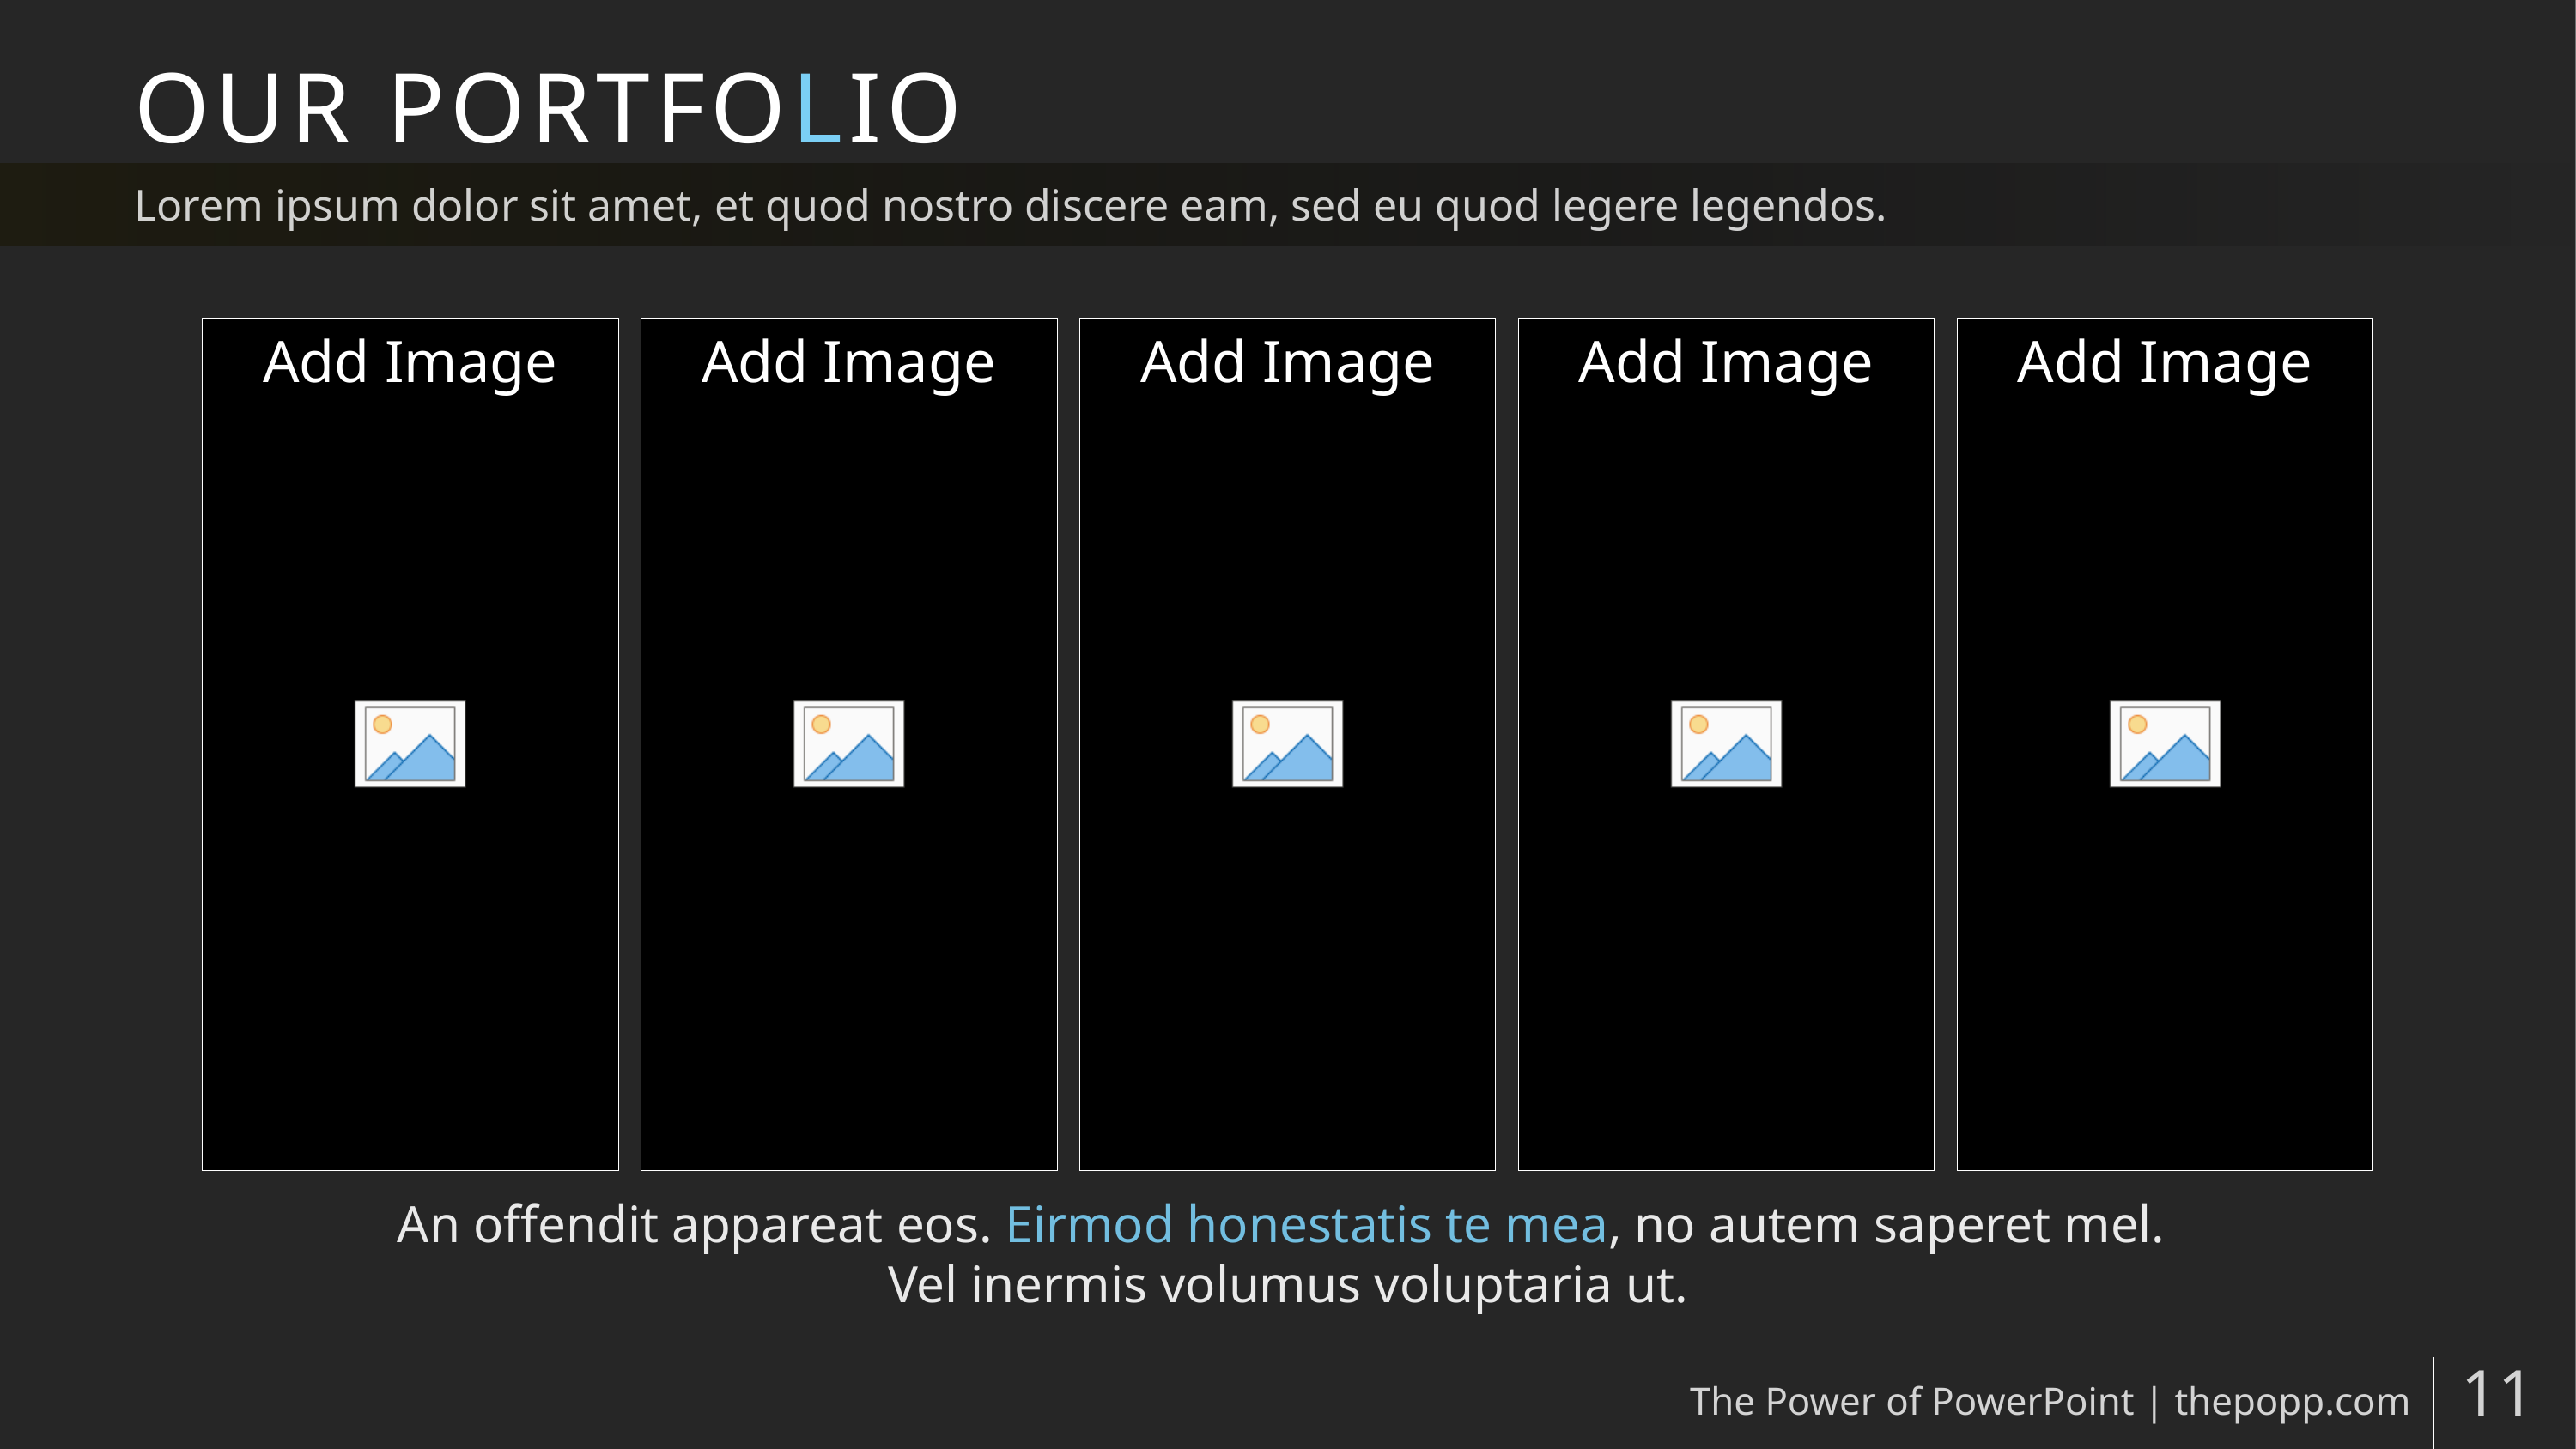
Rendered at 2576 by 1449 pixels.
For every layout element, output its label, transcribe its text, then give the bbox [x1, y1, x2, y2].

title OUR PORTFOLIO [111, 0, 2430, 174]
picture [641, 318, 1058, 1171]
list Lorem ipsum dolor sit amet, et quod nostro discere eam, sed eu quod legere legendos. [111, 167, 2404, 248]
list An offendit appareat eos. Eirmod honestatis te mea, no autem saperet mel. Vel inermis volumus voluptaria ut. [167, 1180, 2409, 1363]
picture [202, 318, 619, 1171]
picture [1079, 318, 1497, 1171]
picture [1518, 318, 1935, 1171]
picture [1957, 318, 2373, 1171]
slide_number 11 [2438, 1357, 2576, 1434]
footer The Power of PowerPoint | thepopp.com [922, 1356, 2434, 1434]
